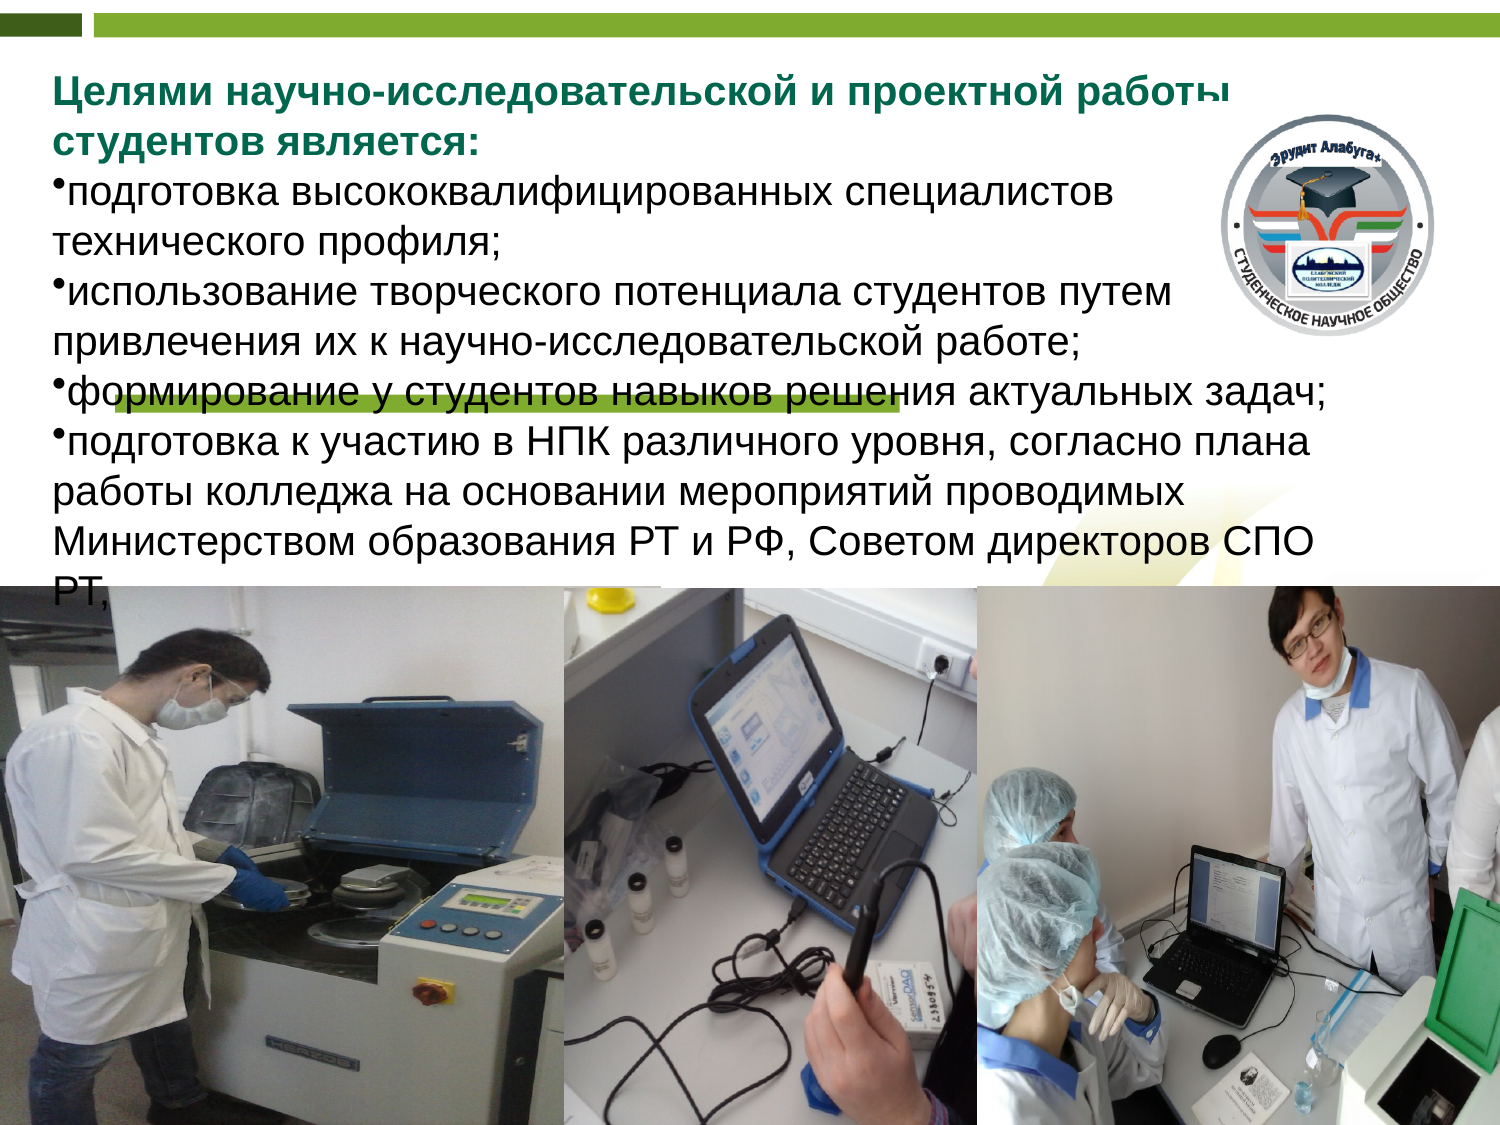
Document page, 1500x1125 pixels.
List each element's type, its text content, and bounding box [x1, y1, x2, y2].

picture [0, 476, 1500, 1125]
picture [1186, 100, 1481, 347]
text_box Целями научно-исследовательской и проектной работы студентов является: подготовка высококвалифицированных специалистов технического профиля; использование творческого потенциала студентов путем привлечения их к научно-исследовательской работе; формирование у студентов навыков решения актуальных задач; подготовка к участию в НПК различного уровня, согласно плана работы колледжа на основании мероприятий проводимых Министерством образования РТ и РФ, Советом директоров СПО РТ, [37, 55, 1349, 587]
